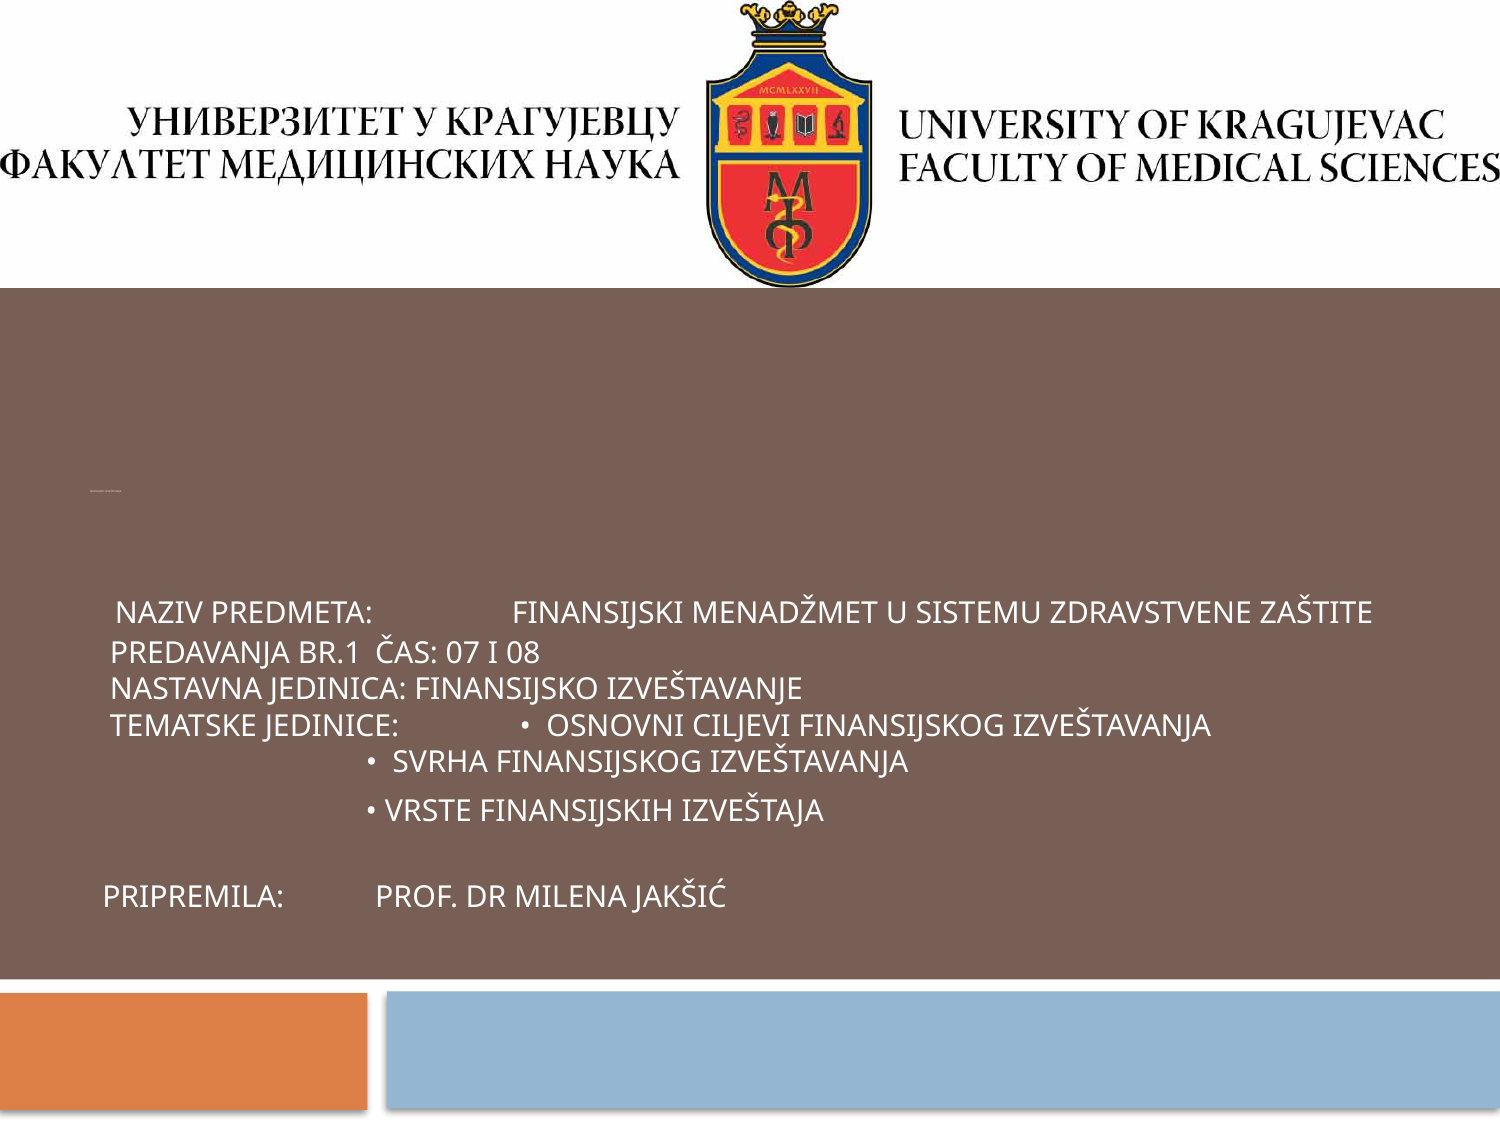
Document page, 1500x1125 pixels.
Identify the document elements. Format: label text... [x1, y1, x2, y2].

title FINANSIJSKO IZVEŠTAVANJE [75, 412, 1463, 500]
subtitle NAZIV PREDMETA: FINANSIJSKI MENADŽMET U SISTEMU ZDRAVSTVENE ZAŠTITE PREDAVANJA BR.1 ČAS: 07 I 08 NASTAVNA JEDINICA: FINANSIJSKO IZVEŠTAVANJE TEMATSKE JEDINICE: • OSNOVNI CILJEVI FINANSIJSKOG IZVEŠTAVANJA • SVRHA FINANSIJSKOG IZVEŠTAVANJA • VRSTE FINANSIJSKIH IZVEŠTAJA PRIPREMILA: PROF. DR MILENA JAKŠIĆ [87, 549, 1402, 938]
picture [0, 0, 1500, 288]
text_box [399, 1085, 1500, 1125]
